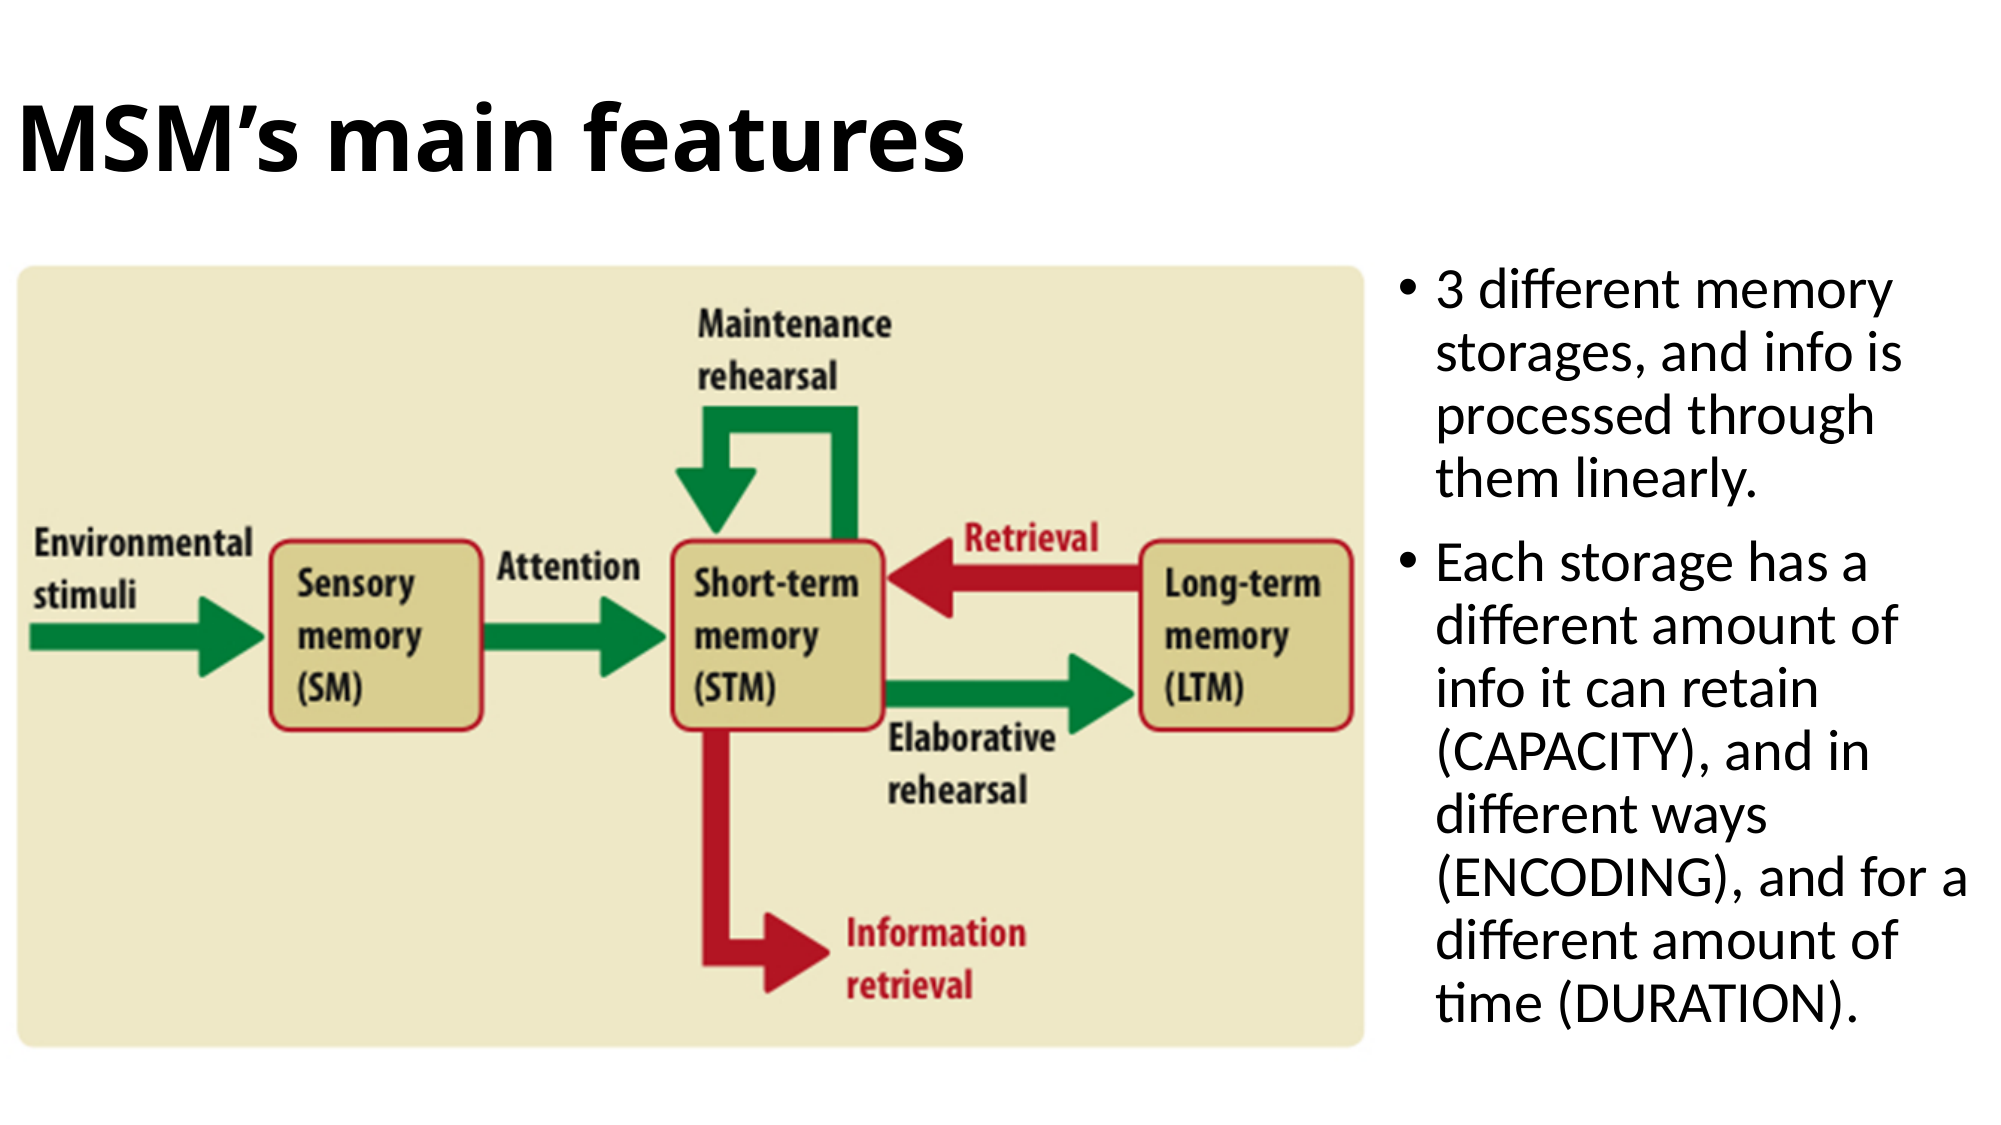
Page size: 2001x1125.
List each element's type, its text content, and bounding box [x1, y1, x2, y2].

list 3 different memory storages, and info is processed through them linearly. Each storage has a different amount of info it can retain (CAPACITY), and in different ways (ENCODING), and for a different amount of time (DURATION). [1383, 250, 2000, 1063]
title MSM’s main features [0, 33, 1725, 250]
picture [0, 250, 1383, 1063]
